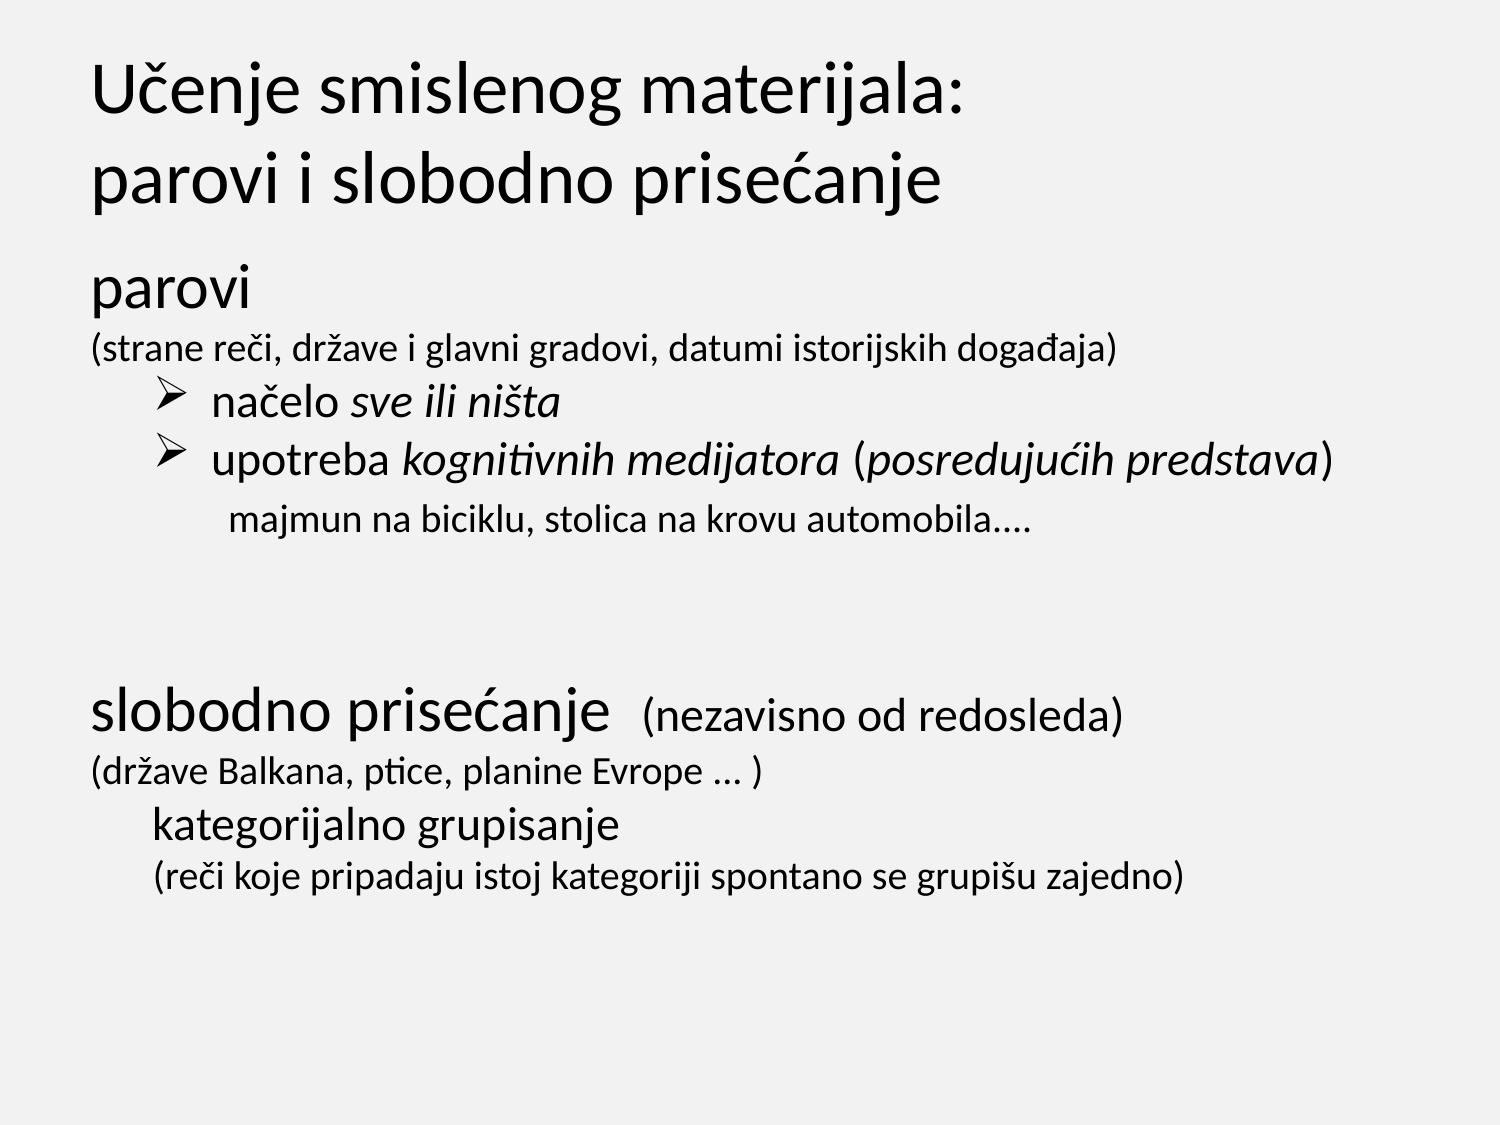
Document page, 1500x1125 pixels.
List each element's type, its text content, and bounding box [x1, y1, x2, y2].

title Učenje smislenog materijala: parovi i slobodno prisećanje [75, 45, 1425, 213]
list parovi (strane reči, države i glavni gradovi, datumi istorijskih događaja) načelo sve ili ništa upotreba kognitivnih medijatora (posredujućih predstava) majmun na biciklu, stolica na krovu automobila.... slobodno prisećanje (nezavisno od redosleda) (države Balkana, ptice, planine Evrope ... ) kategorijalno grupisanje (reči koje pripadaju istoj kategoriji spontano se grupišu zajedno) [75, 237, 1425, 1005]
